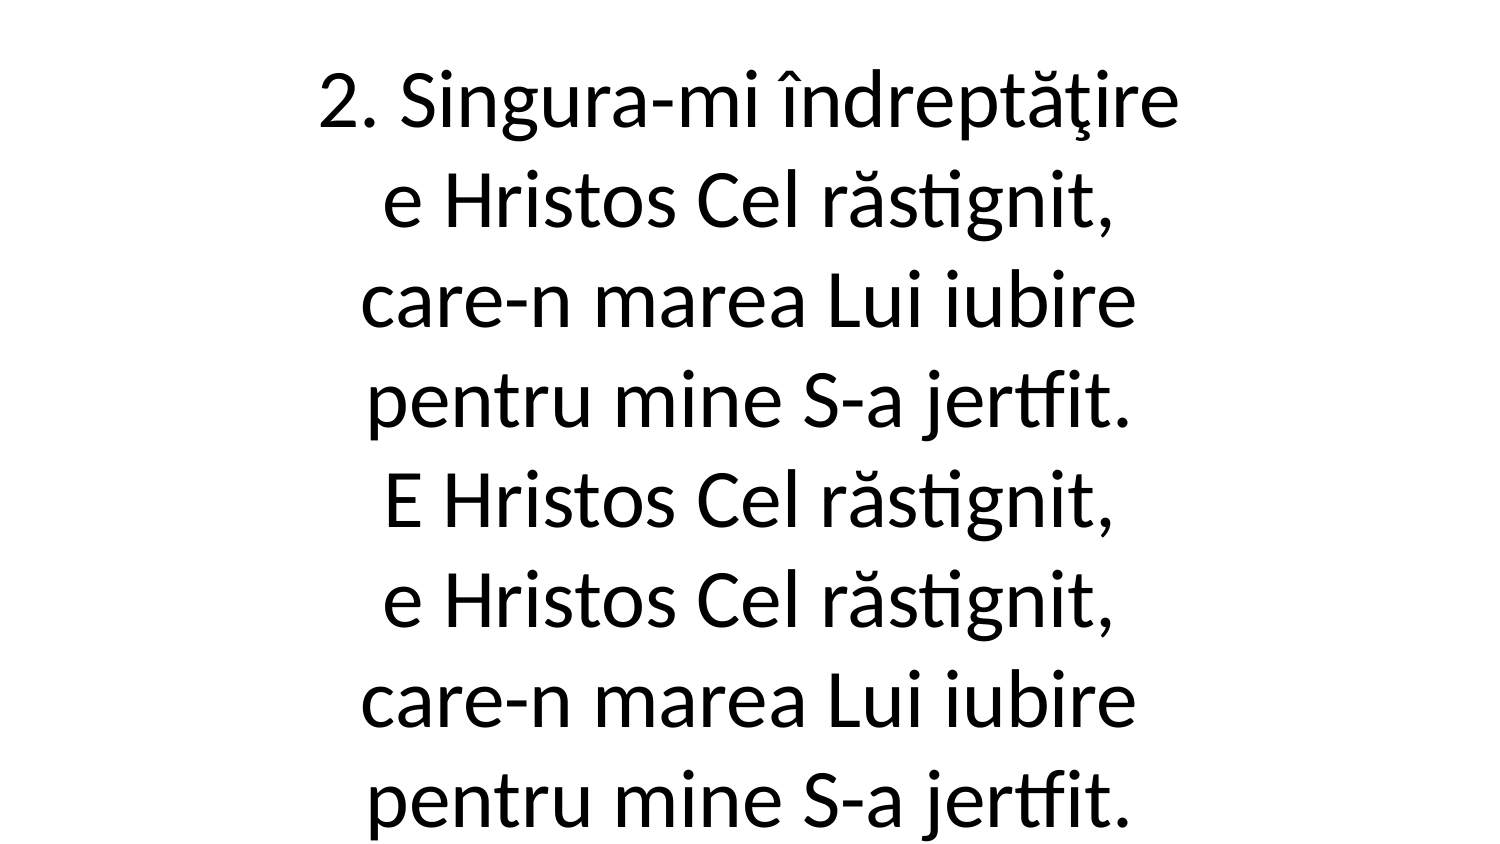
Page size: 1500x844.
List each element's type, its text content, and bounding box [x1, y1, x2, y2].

text_box 2. Singura-mi îndreptăţire e Hristos Cel răstignit, care-n marea Lui iubire pentru mine S-a jertfit. E Hristos Cel răstignit, e Hristos Cel răstignit, care-n marea Lui iubire pentru mine S-a jertfit. [302, 0, 1198, 844]
